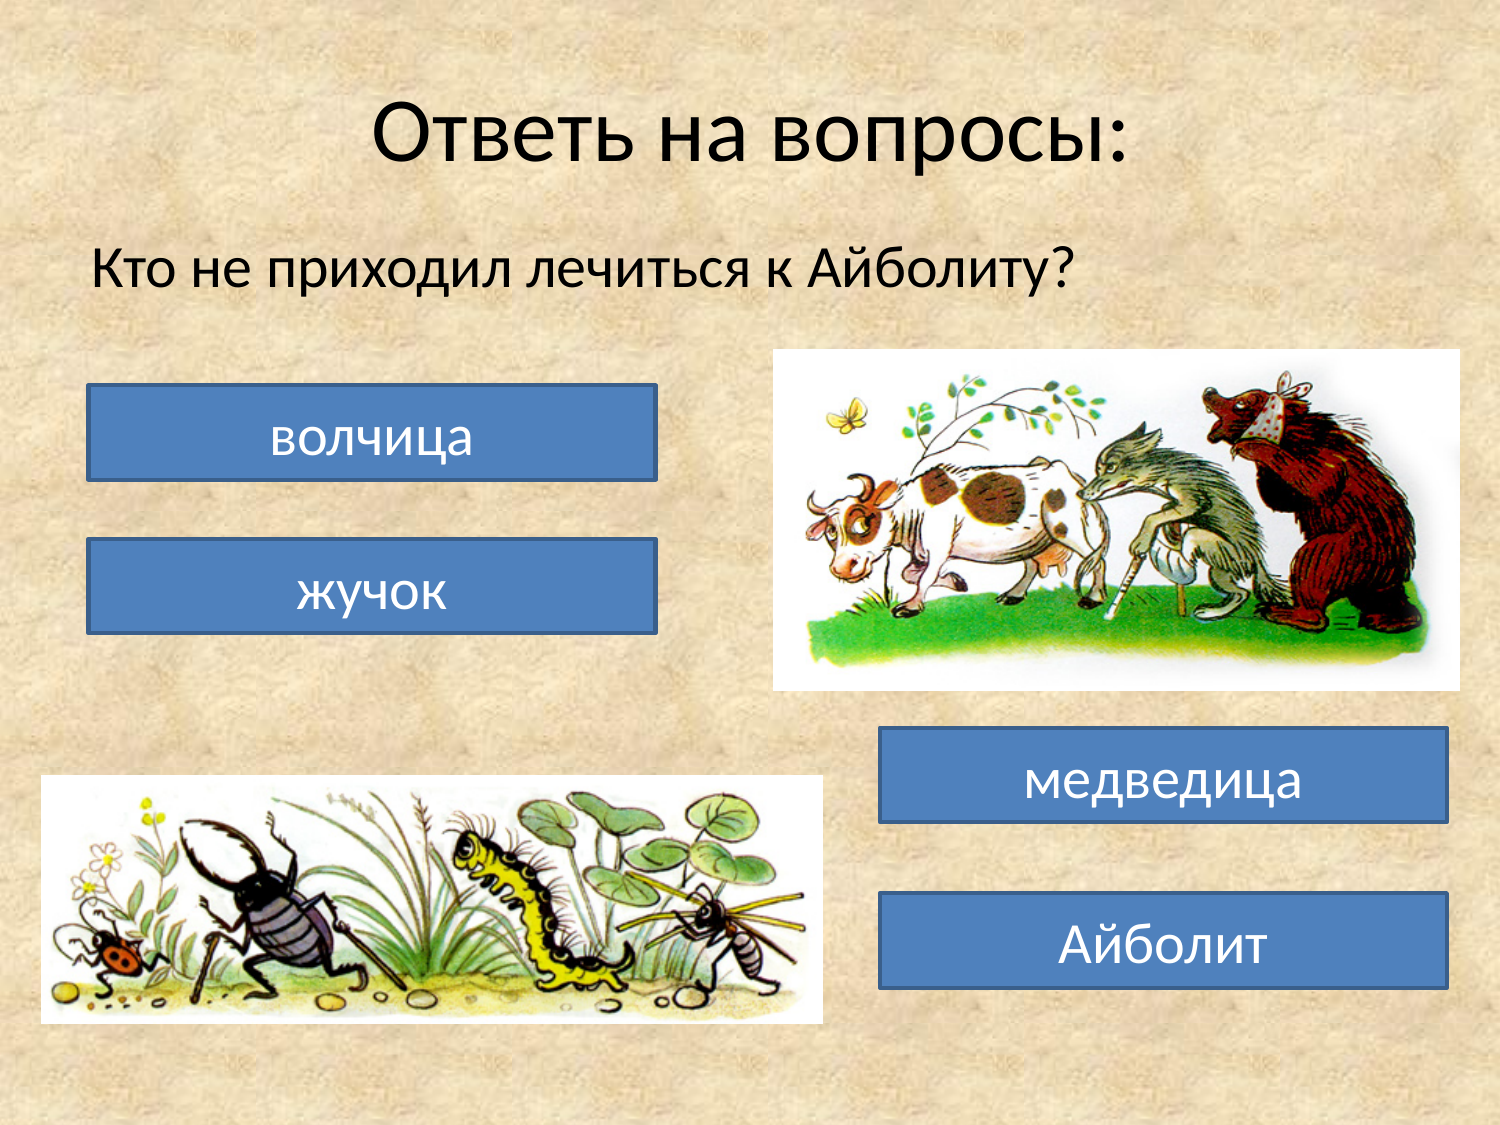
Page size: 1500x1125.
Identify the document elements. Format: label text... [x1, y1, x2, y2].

text_box медведица [878, 726, 1449, 824]
list Кто не приходил лечиться к Айболиту? [76, 219, 1427, 308]
text_box жучок [86, 537, 658, 635]
picture [0, 0, 1500, 1125]
text_box волчица [86, 383, 658, 482]
text_box Айболит [878, 891, 1449, 990]
title Ответь на вопросы: [76, 30, 1427, 219]
